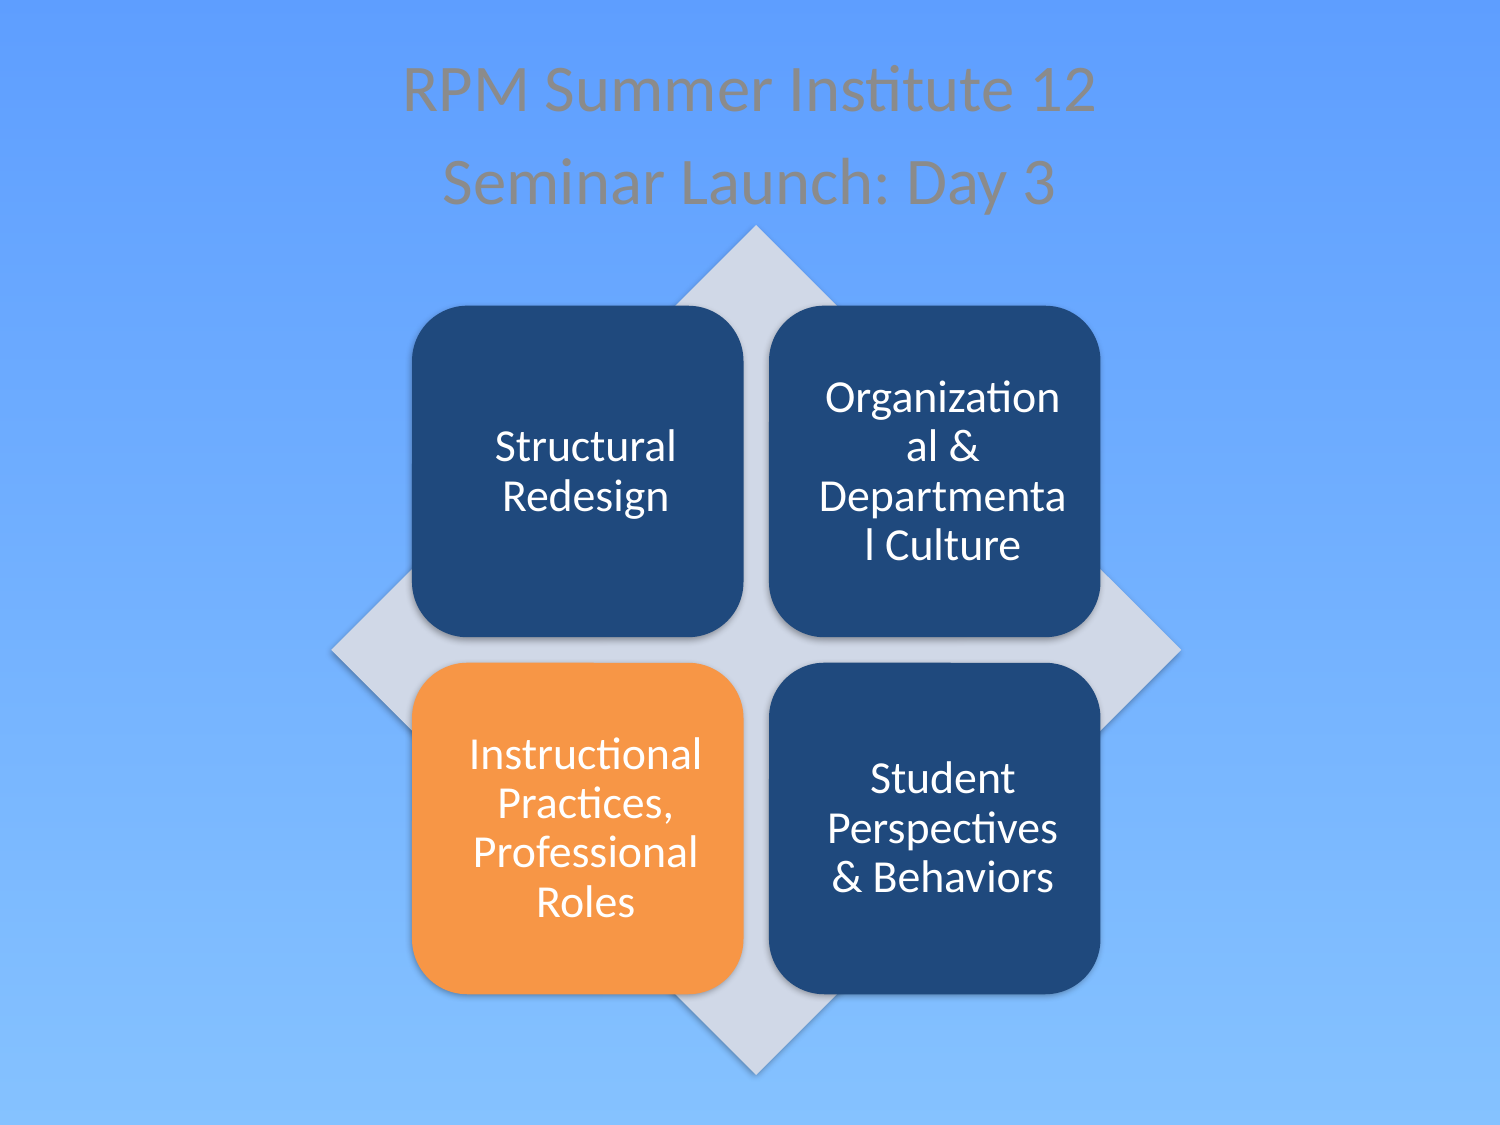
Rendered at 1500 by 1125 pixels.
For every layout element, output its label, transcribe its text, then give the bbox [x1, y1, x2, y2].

subtitle RPM Summer Institute 12 Seminar Launch: Day 3 [225, 37, 1275, 223]
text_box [124, 224, 1388, 1076]
